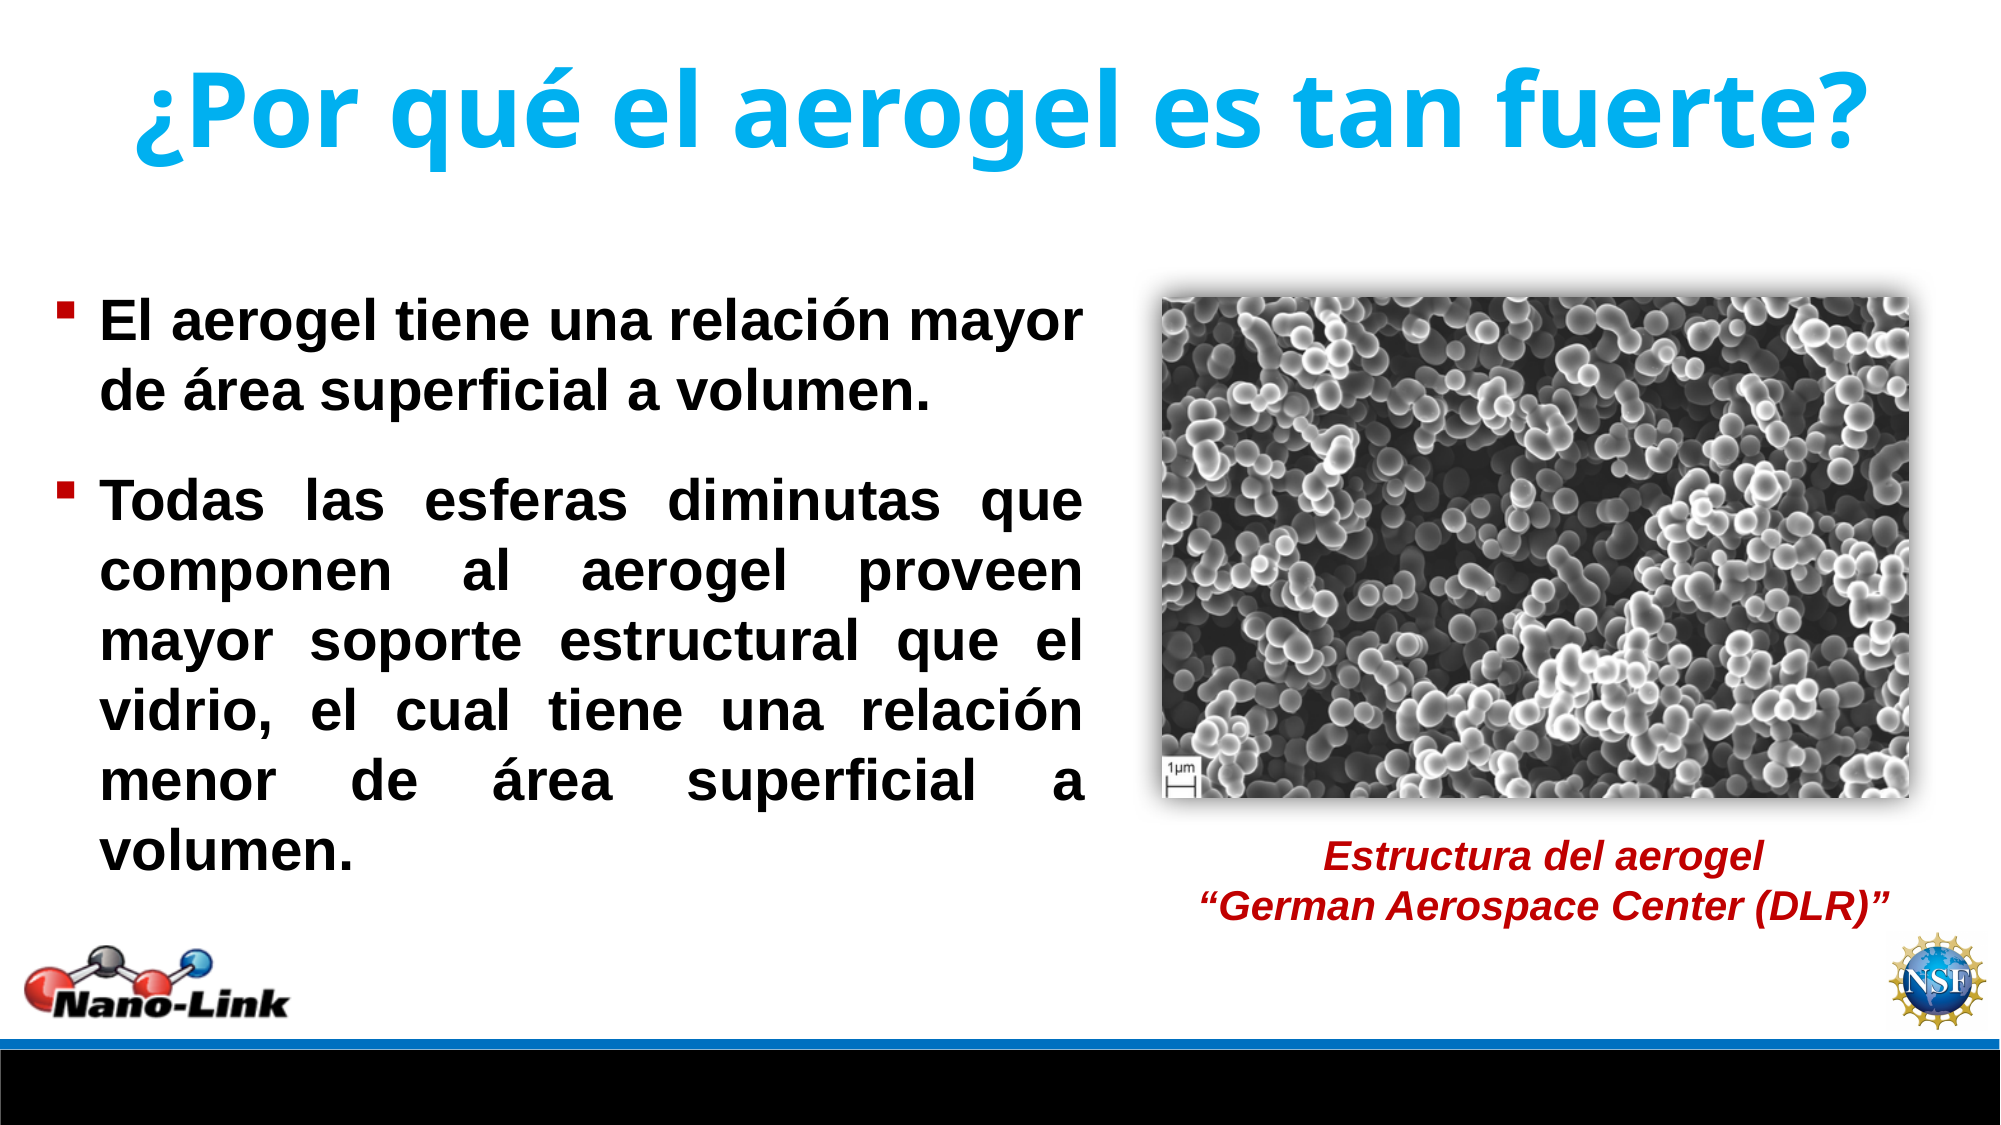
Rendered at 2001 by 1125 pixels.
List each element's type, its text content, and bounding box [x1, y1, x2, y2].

picture [1161, 296, 1909, 798]
text_box El aerogel tiene una relación mayor de área superficial a volumen. Todas las esferas diminutas que componen al aerogel proveen mayor soporte estructural que el vidrio, el cual tiene una relación menor de área superficial a volumen. [37, 274, 1100, 890]
text_box Estructura del aerogel “German Aerospace Center (DLR)” [1162, 821, 1925, 937]
picture [1886, 931, 1988, 1032]
picture [16, 935, 305, 1032]
text_box ¿Por qué el aerogel es tan fuerte? [2, 25, 2000, 175]
